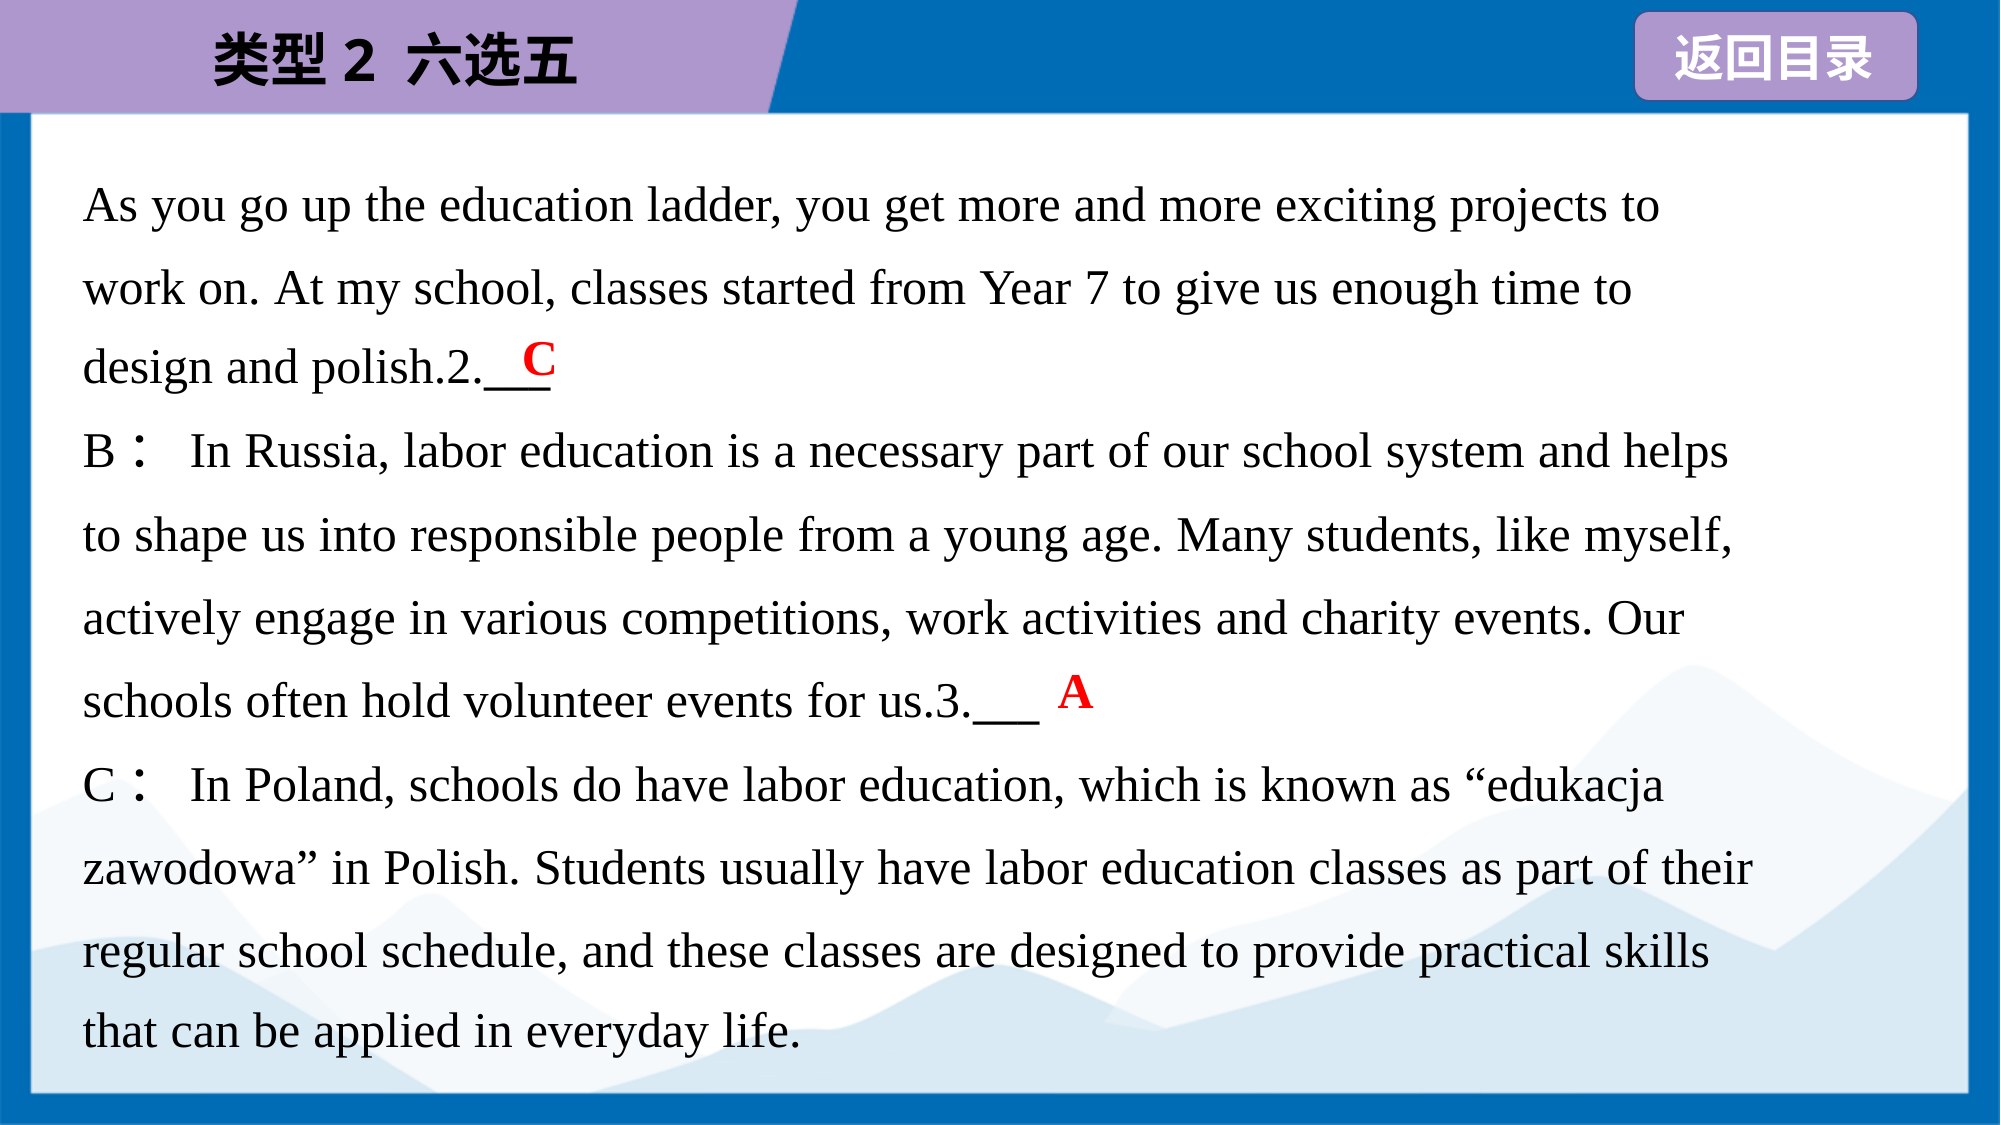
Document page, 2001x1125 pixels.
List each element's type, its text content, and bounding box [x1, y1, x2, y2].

picture [0, 0, 2000, 1125]
text_box As you go up the education ladder, you get more and more exciting projects to work on. At my school, classes started from Year 7 to give us enough time to design and polish.2.___ [82, 147, 1917, 386]
text_box C [503, 305, 577, 378]
text_box B：In Russia, labor education is a necessary part of our school system and helps to shape us into responsible people from a young age. Many students, like myself, actively engage in various competitions, work activities and charity events. Our schools often hold volunteer events for us.3.___ C：In Poland, schools do have labor education, which is known as “edukacja zawodowa” in Polish. Students usually have labor education classes as part of their regular school schedule, and these classes are designed to provide practical skills that can be applied in everyday life. [82, 394, 1917, 1050]
text_box A [1039, 639, 1112, 712]
